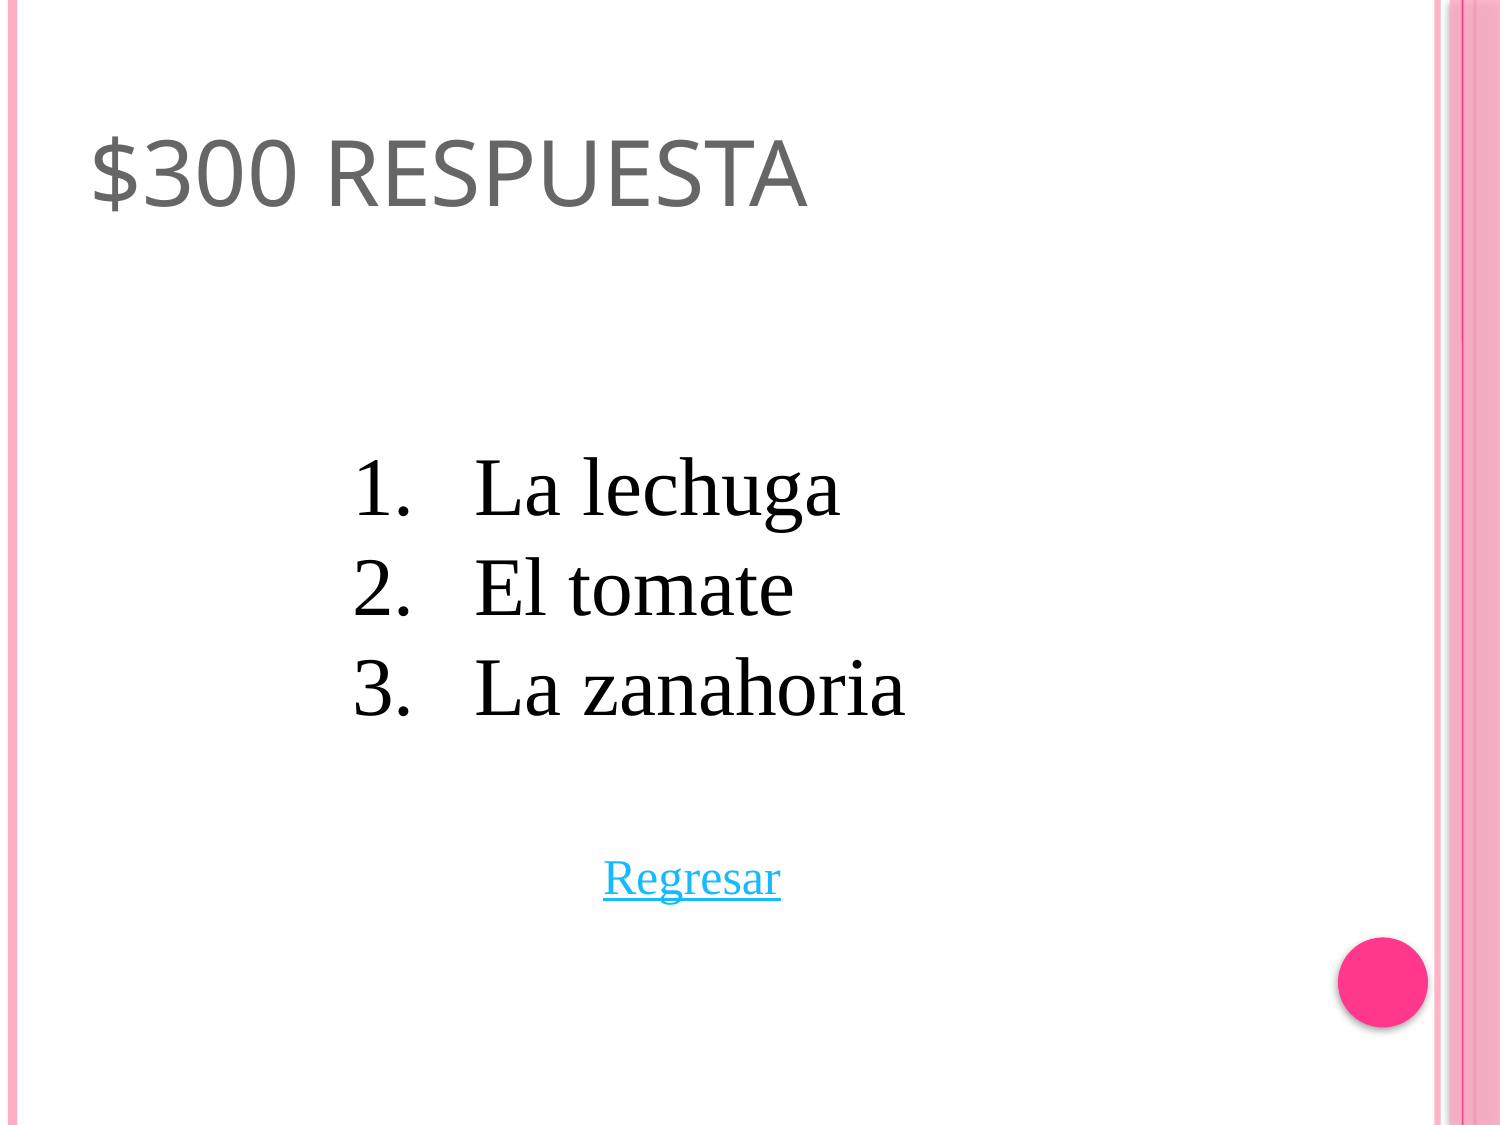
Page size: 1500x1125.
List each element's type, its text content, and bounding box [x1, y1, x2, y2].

text_box Regresar [588, 837, 797, 913]
title $300 Respuesta [75, 45, 1300, 233]
text_box La lechuga El tomate La zanahoria [337, 425, 953, 740]
